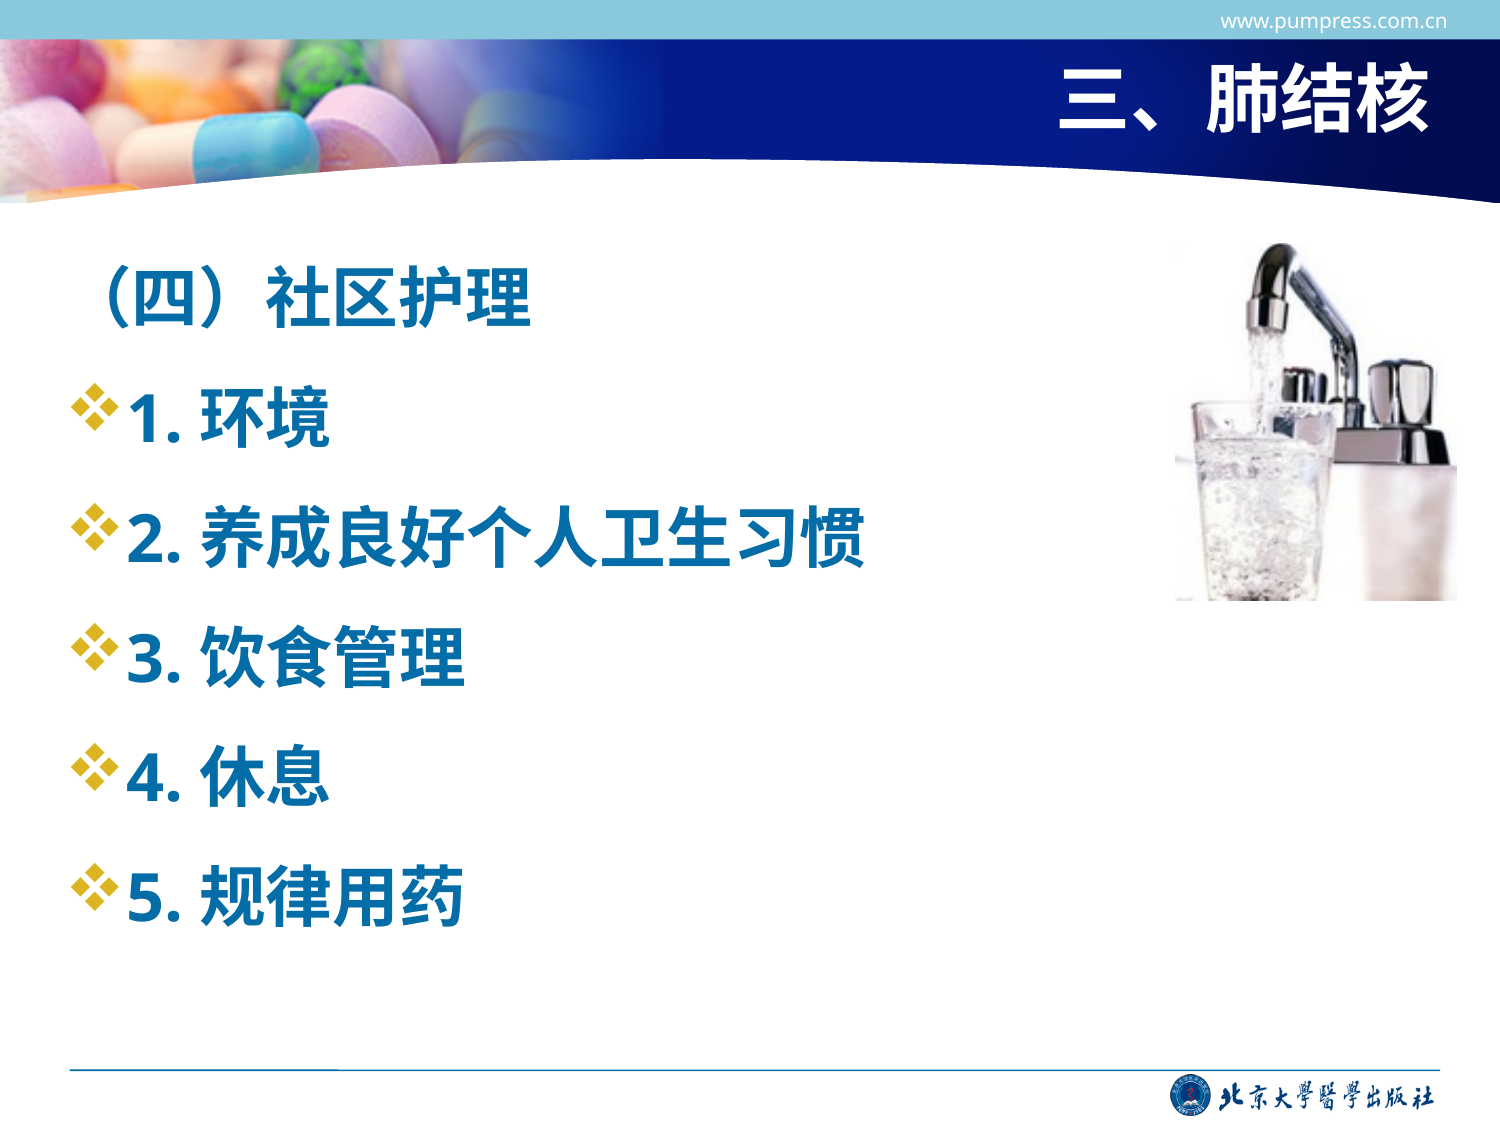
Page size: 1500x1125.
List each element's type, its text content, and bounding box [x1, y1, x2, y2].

title 三、肺结核 [137, 49, 1463, 143]
picture [1174, 243, 1457, 601]
list （四）社区护理 1.环境 2.养成良好个人卫生习惯 3.饮食管理 4.休息 5.规律用药 [49, 207, 1463, 1026]
picture [1170, 1074, 1436, 1118]
picture [0, 40, 1500, 203]
text_box www.pumpress.com.cn [1024, 0, 1463, 38]
